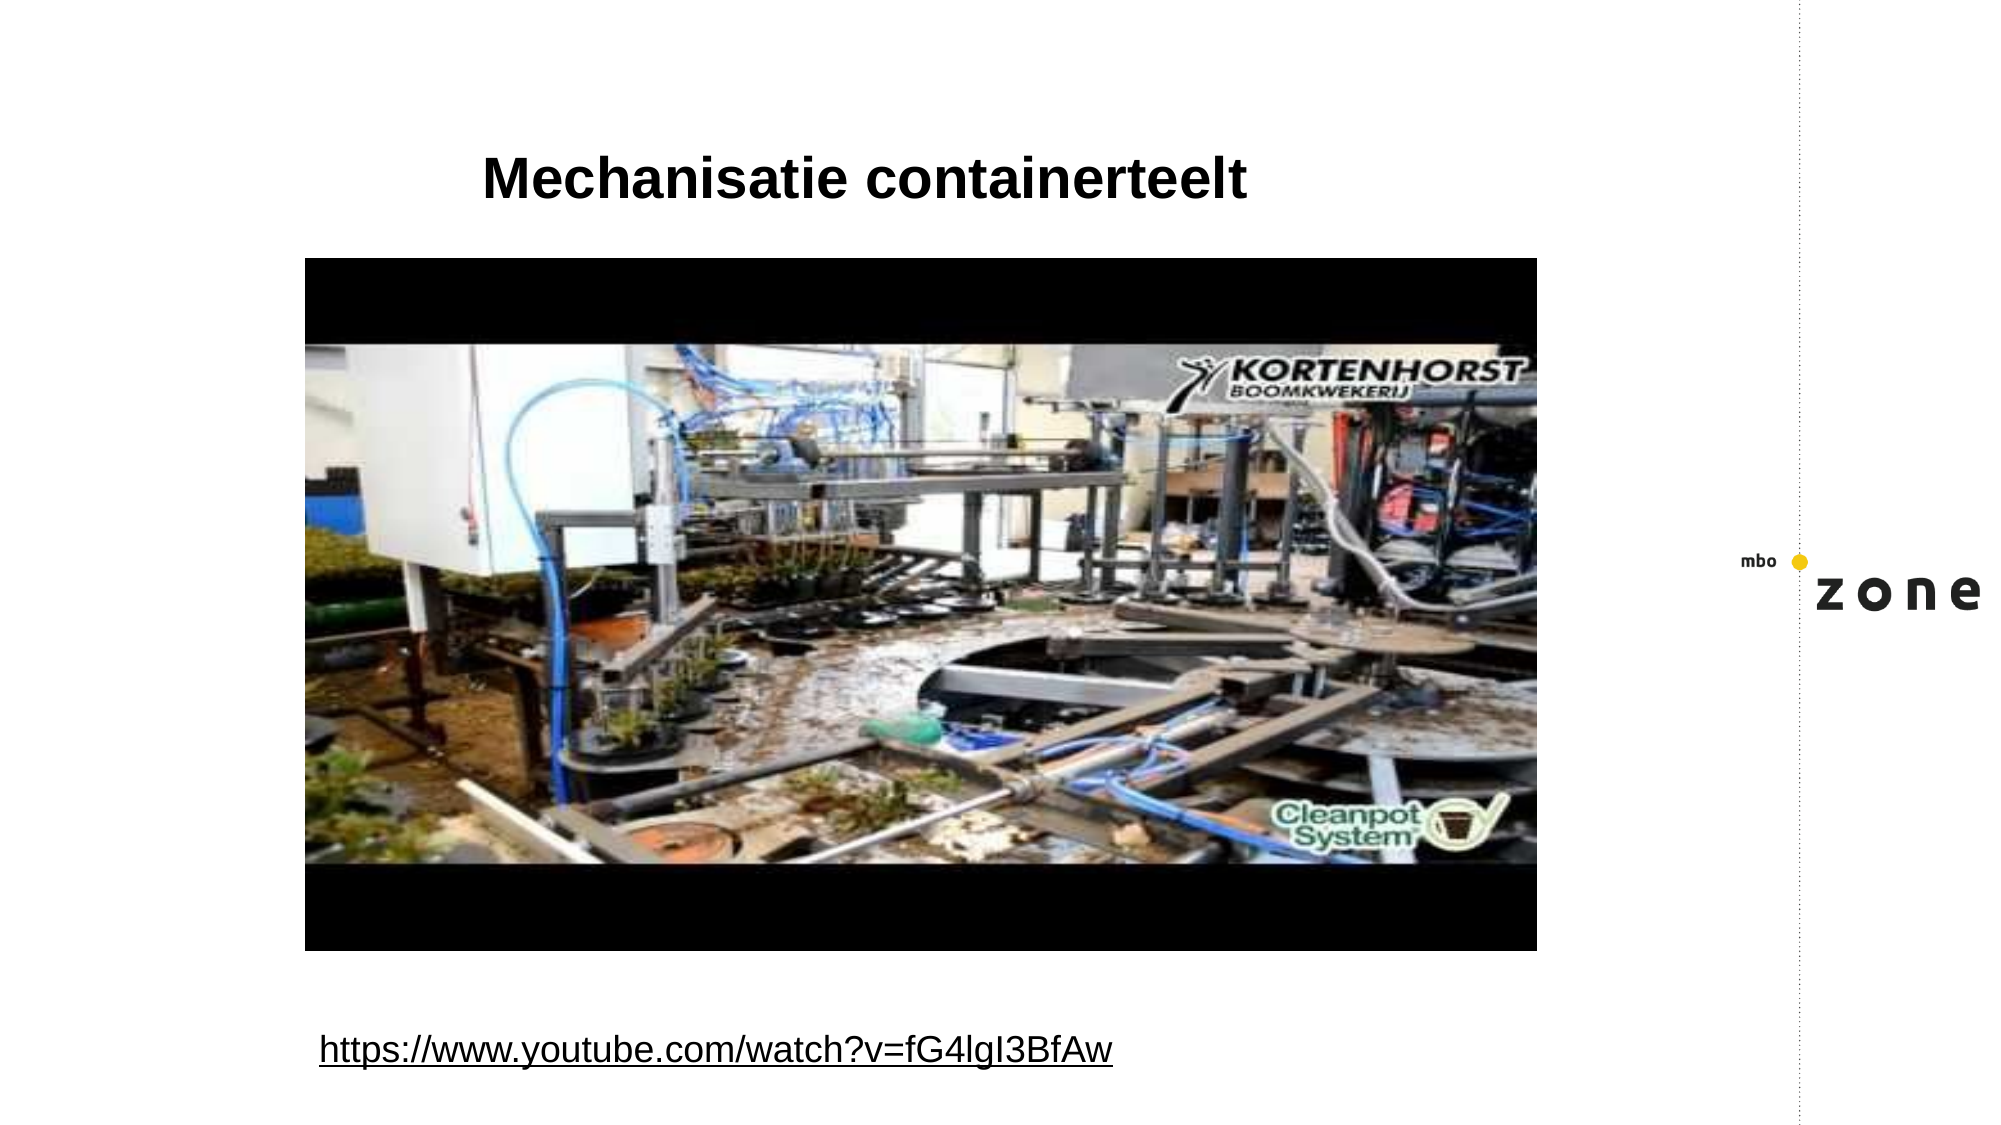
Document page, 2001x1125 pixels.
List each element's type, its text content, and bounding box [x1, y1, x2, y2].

text_box Mechanisatie containerteelt [468, 132, 1537, 257]
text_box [304, 257, 1538, 951]
text_box https://www.youtube.com/watch?v=fG4lgI3BfAw [304, 1018, 1308, 1078]
picture [1596, 0, 2001, 1125]
